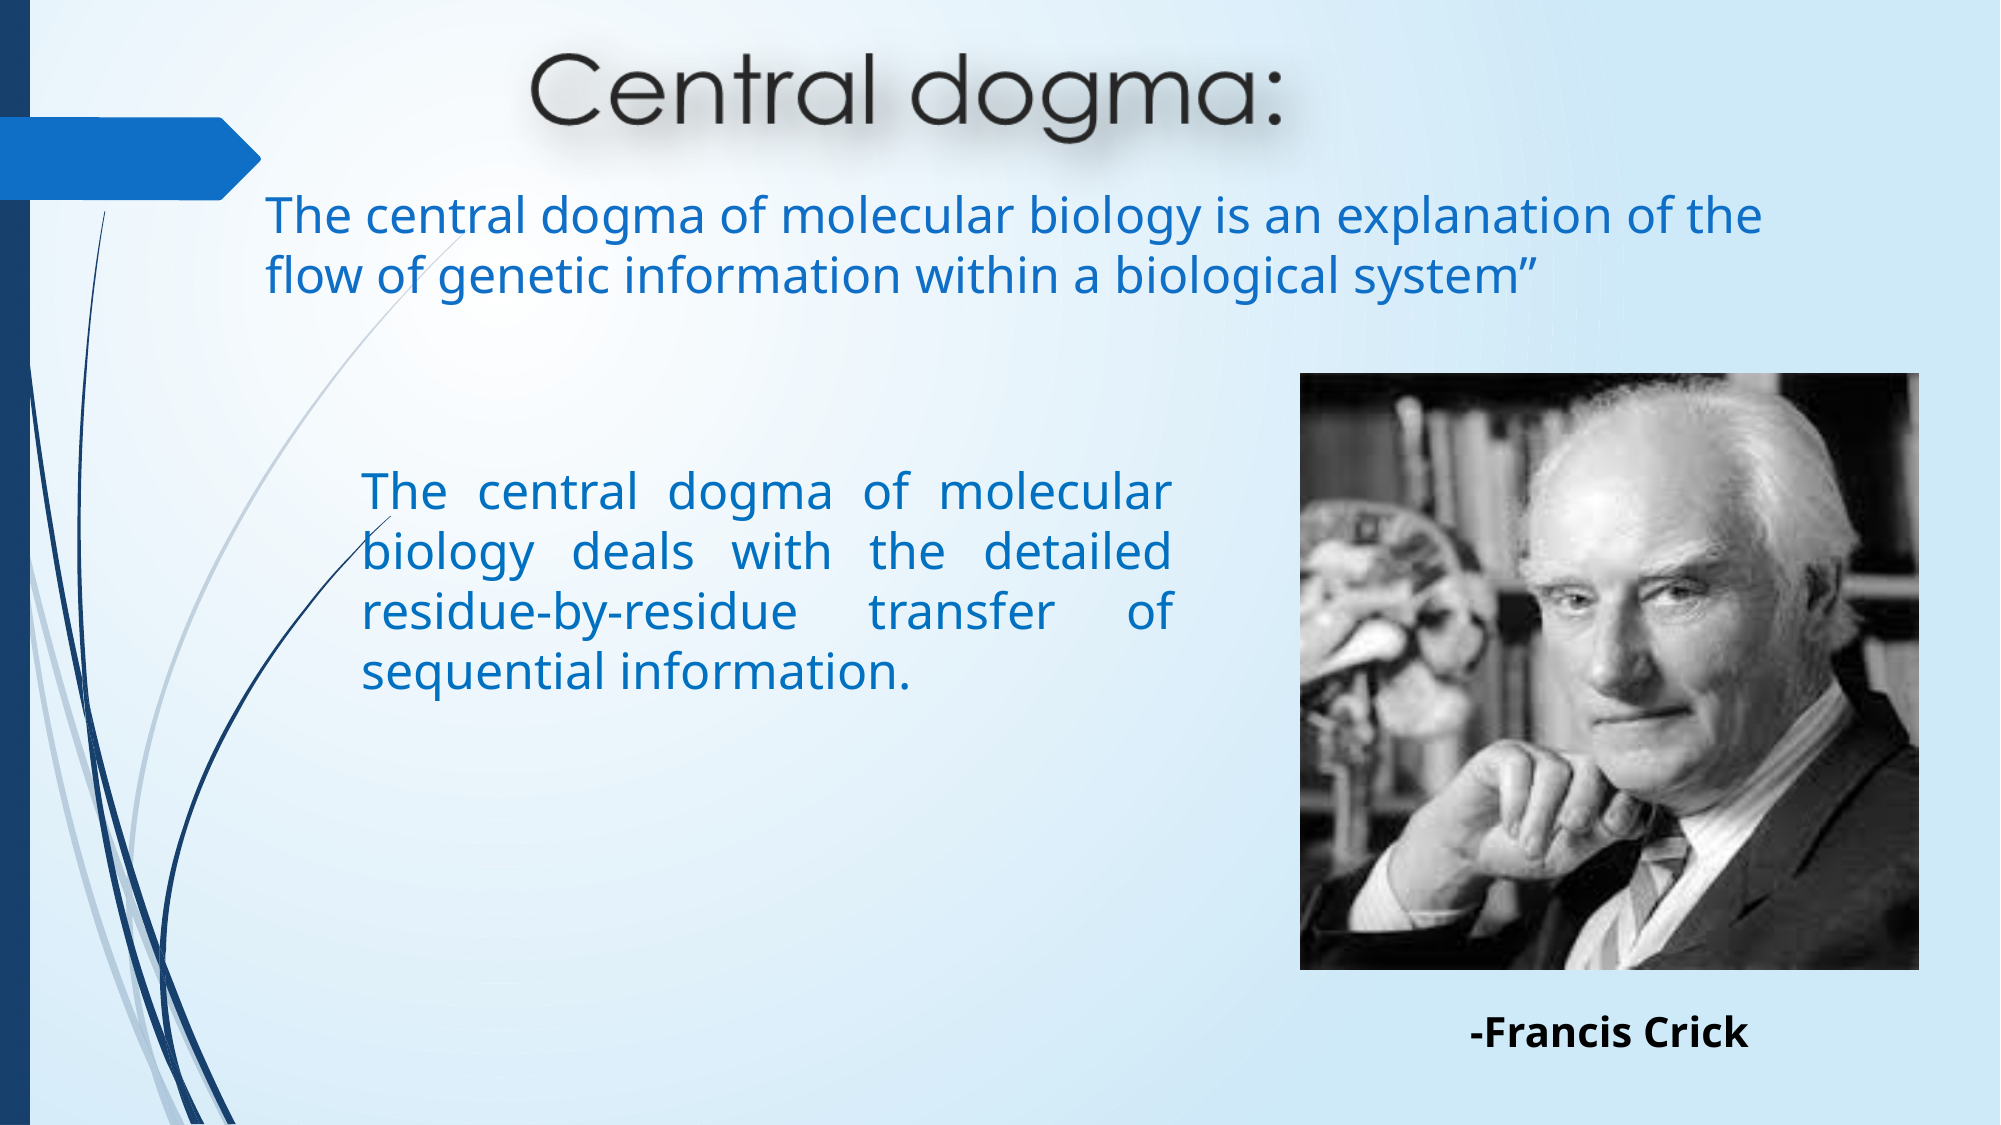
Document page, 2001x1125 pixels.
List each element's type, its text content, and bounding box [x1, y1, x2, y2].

text_box The central dogma of molecular biology is an explanation of the flow of genetic information within a biological system” [250, 175, 1845, 311]
picture [467, 1, 1345, 202]
picture [1300, 373, 1919, 970]
text_box The central dogma of molecular biology deals with the detailed residue-by-residue transfer of sequential information. [346, 452, 1189, 707]
text_box -Francis Crick [1455, 998, 1764, 1063]
